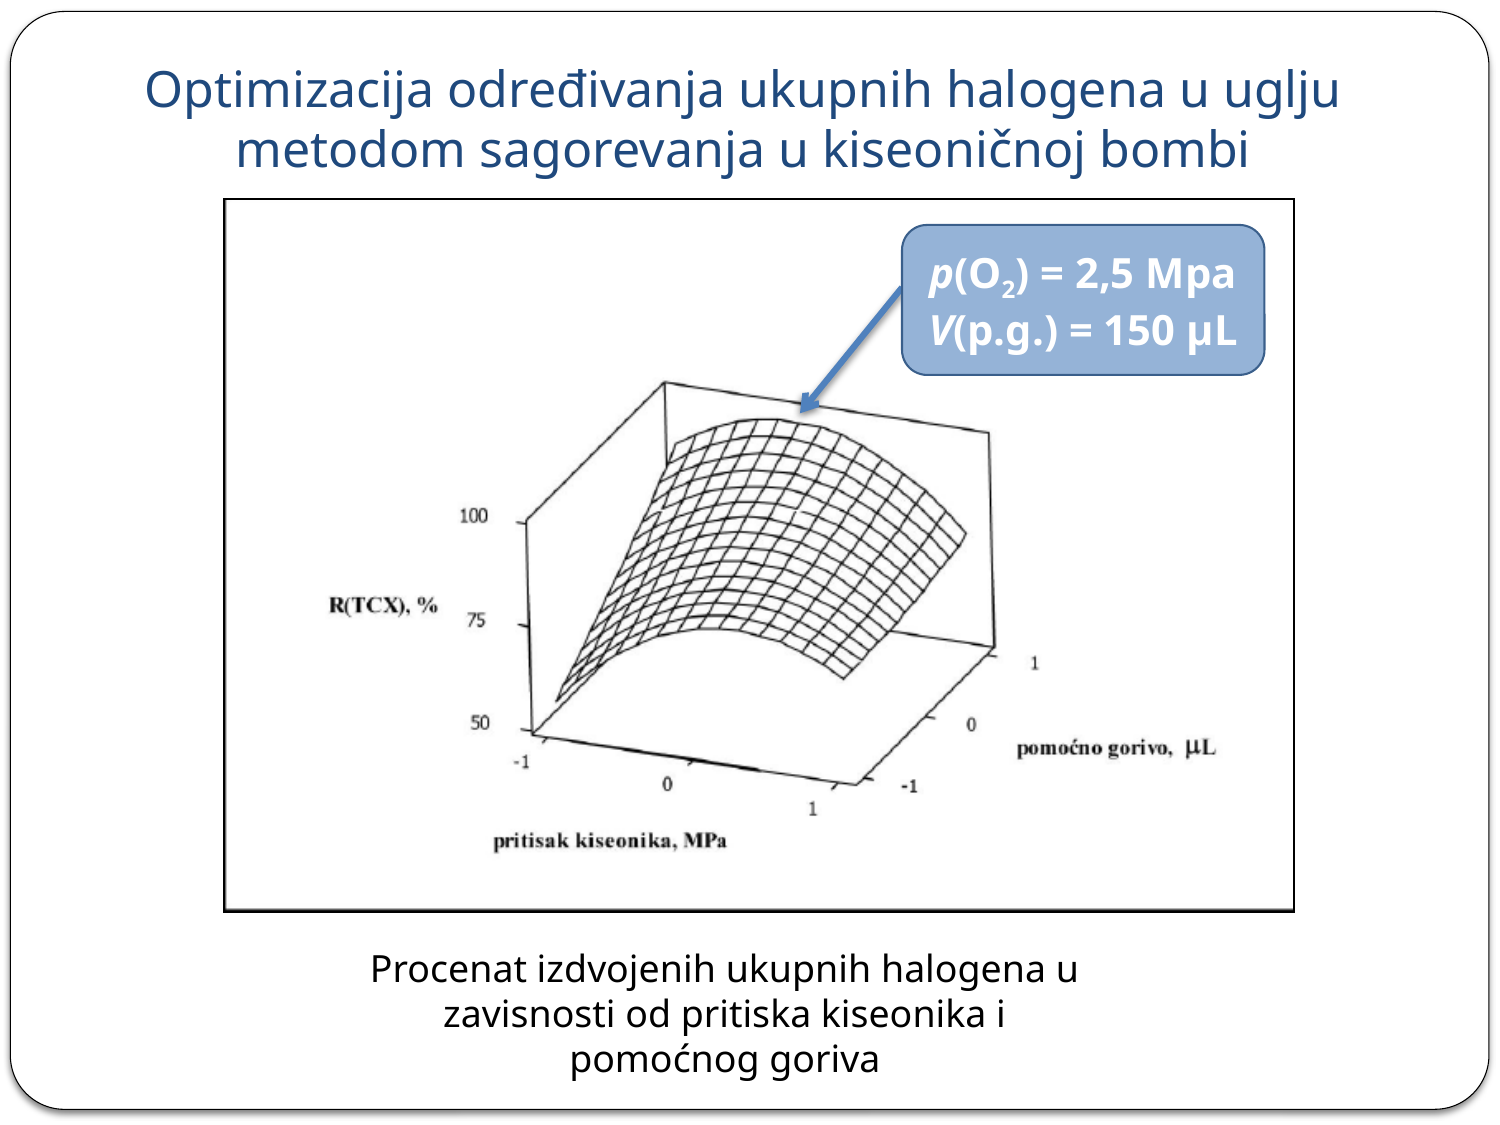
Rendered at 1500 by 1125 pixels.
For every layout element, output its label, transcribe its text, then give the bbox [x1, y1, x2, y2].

picture [224, 199, 1294, 912]
text_box Optimizacija određivanja ukupnih halogena u uglju metodom sagorevanja u kiseoničnoj bombi [74, 49, 1413, 185]
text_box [799, 287, 903, 414]
text_box Procenat izdvojenih ukupnih halogena u zavisnosti od pritiska kiseonika i pomoćnog goriva [349, 937, 1100, 1088]
